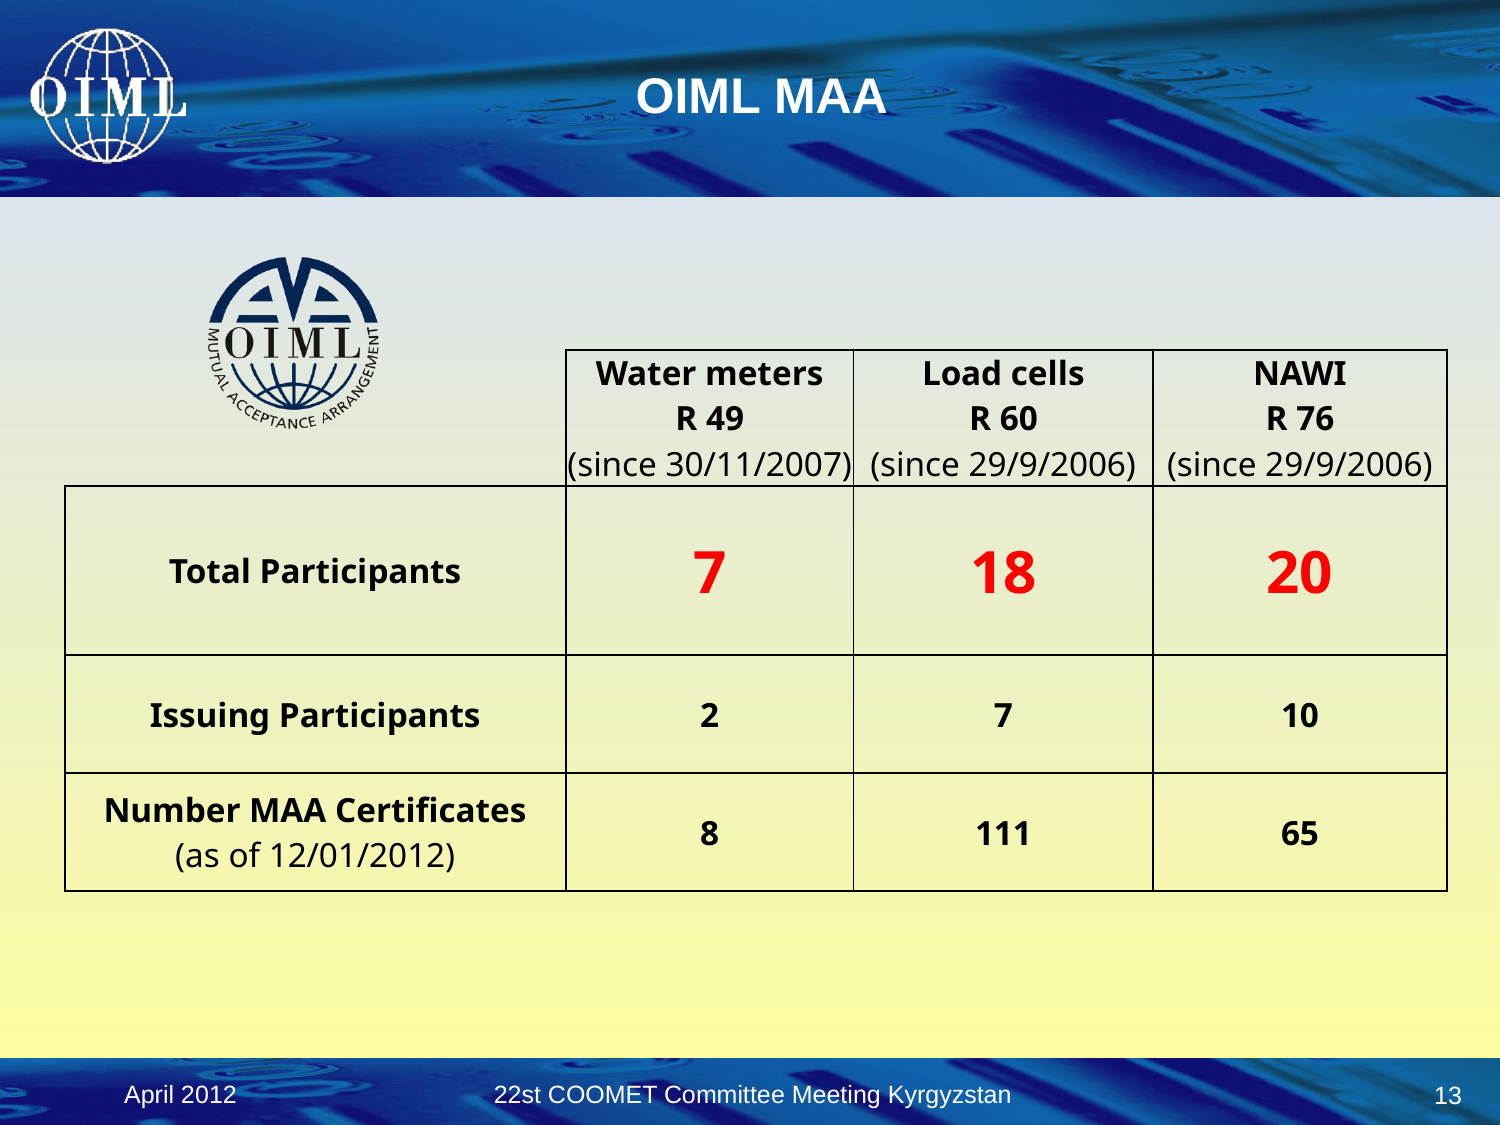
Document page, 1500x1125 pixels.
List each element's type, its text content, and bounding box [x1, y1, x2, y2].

table_cell Total Participants [66, 487, 565, 654]
table_cell 7 [567, 487, 853, 654]
slide_number 13 [1181, 1071, 1478, 1117]
table_cell 8 [567, 774, 853, 890]
table_cell 65 [1154, 774, 1446, 890]
footer 22st COOMET Committee Meeting Kyrgyzstan [369, 1071, 1137, 1117]
table_cell Issuing Participants [66, 656, 565, 772]
title OIML MAA [194, 0, 1329, 188]
picture [0, 0, 1500, 197]
picture [206, 255, 381, 430]
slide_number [29, 1071, 325, 1117]
table_cell 10 [1154, 656, 1446, 772]
table_header Water meters R 49 (since 30/11/2007) [567, 351, 853, 485]
table_cell 7 [854, 656, 1152, 772]
table_cell 18 [854, 487, 1152, 654]
table_cell Number MAA Certificates (as of 12/01/2012) [66, 774, 565, 890]
table_header [65, 350, 565, 485]
table_cell 2 [567, 656, 853, 772]
picture [0, 1058, 1500, 1125]
table_cell 111 [854, 774, 1152, 890]
table_header NAWI R 76 (since 29/9/2006) [1154, 351, 1446, 485]
table_cell 20 [1154, 487, 1446, 654]
table_header Load cells R 60 (since 29/9/2006) [854, 351, 1152, 485]
